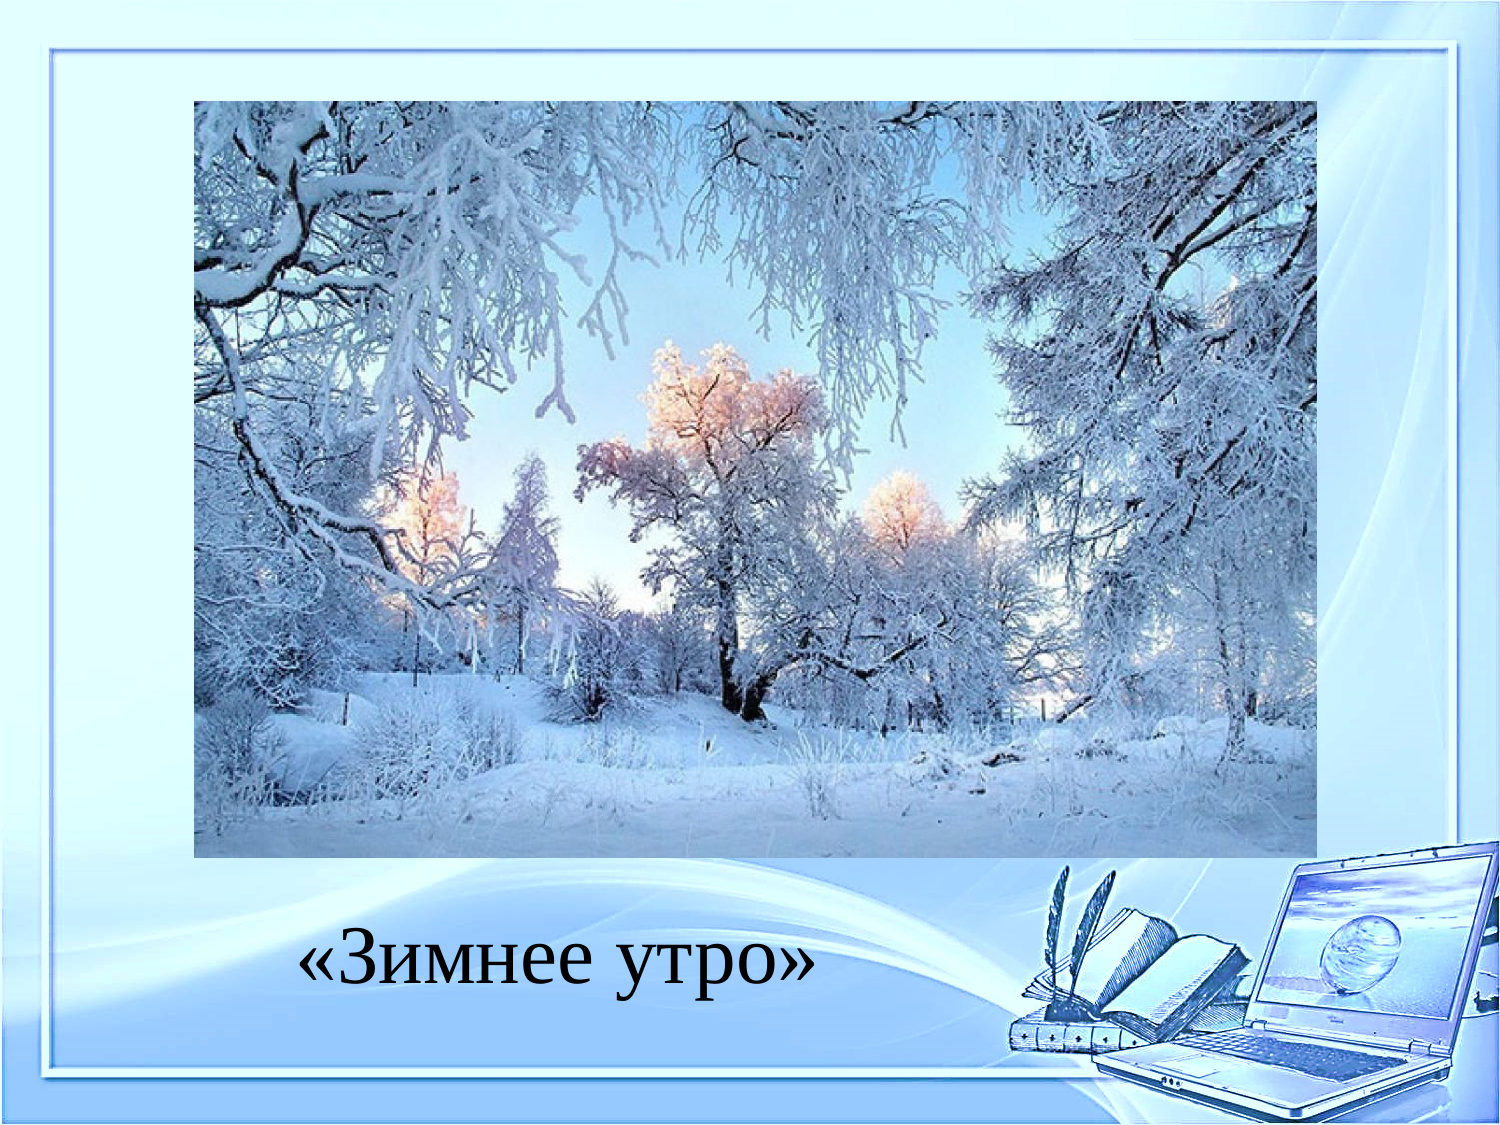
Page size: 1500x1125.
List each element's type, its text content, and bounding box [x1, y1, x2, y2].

picture [0, 0, 1500, 1125]
subtitle «Зимнее утро» [147, 892, 969, 1059]
